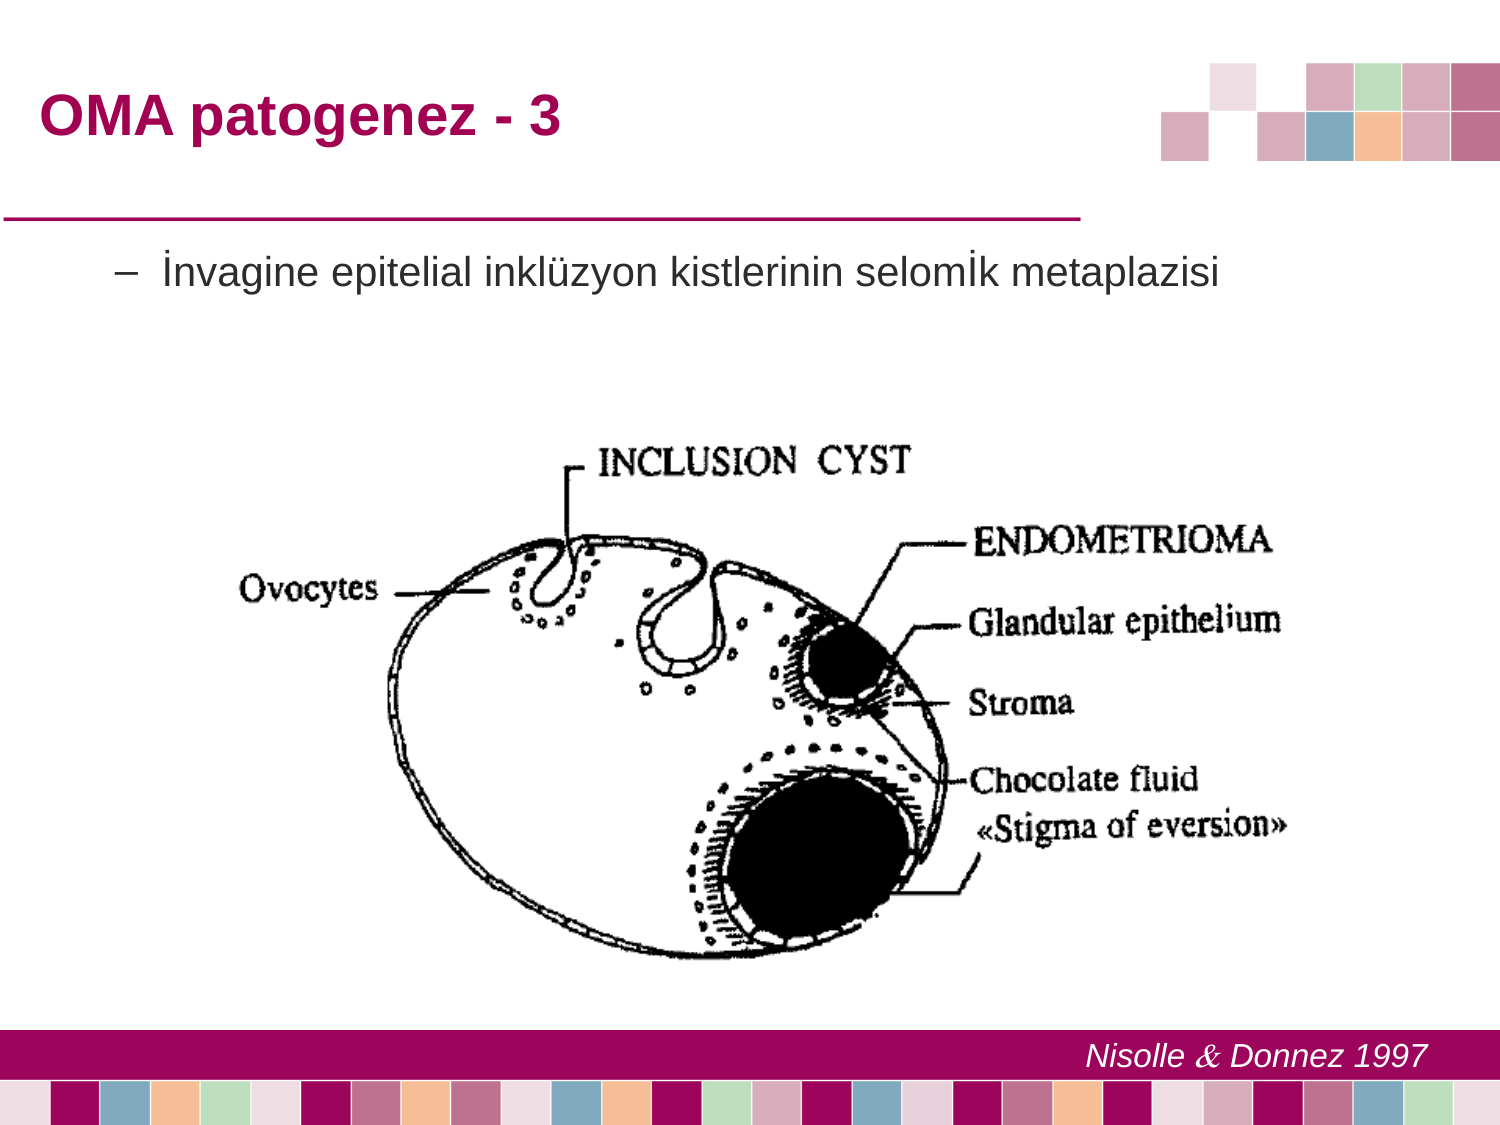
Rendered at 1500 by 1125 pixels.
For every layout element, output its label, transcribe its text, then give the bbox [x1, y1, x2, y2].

title OMA patogenez - 3 [24, 12, 1138, 213]
picture [1149, 62, 1500, 161]
text_box İnvagine epitelial inklüzyon kistlerinin selomİk metaplazisi [24, 237, 1475, 327]
picture [0, 212, 1088, 227]
picture [147, 345, 1328, 1012]
text_box Nisolle  Donnez 1997 [1070, 1026, 1443, 1082]
picture [0, 1030, 1500, 1125]
